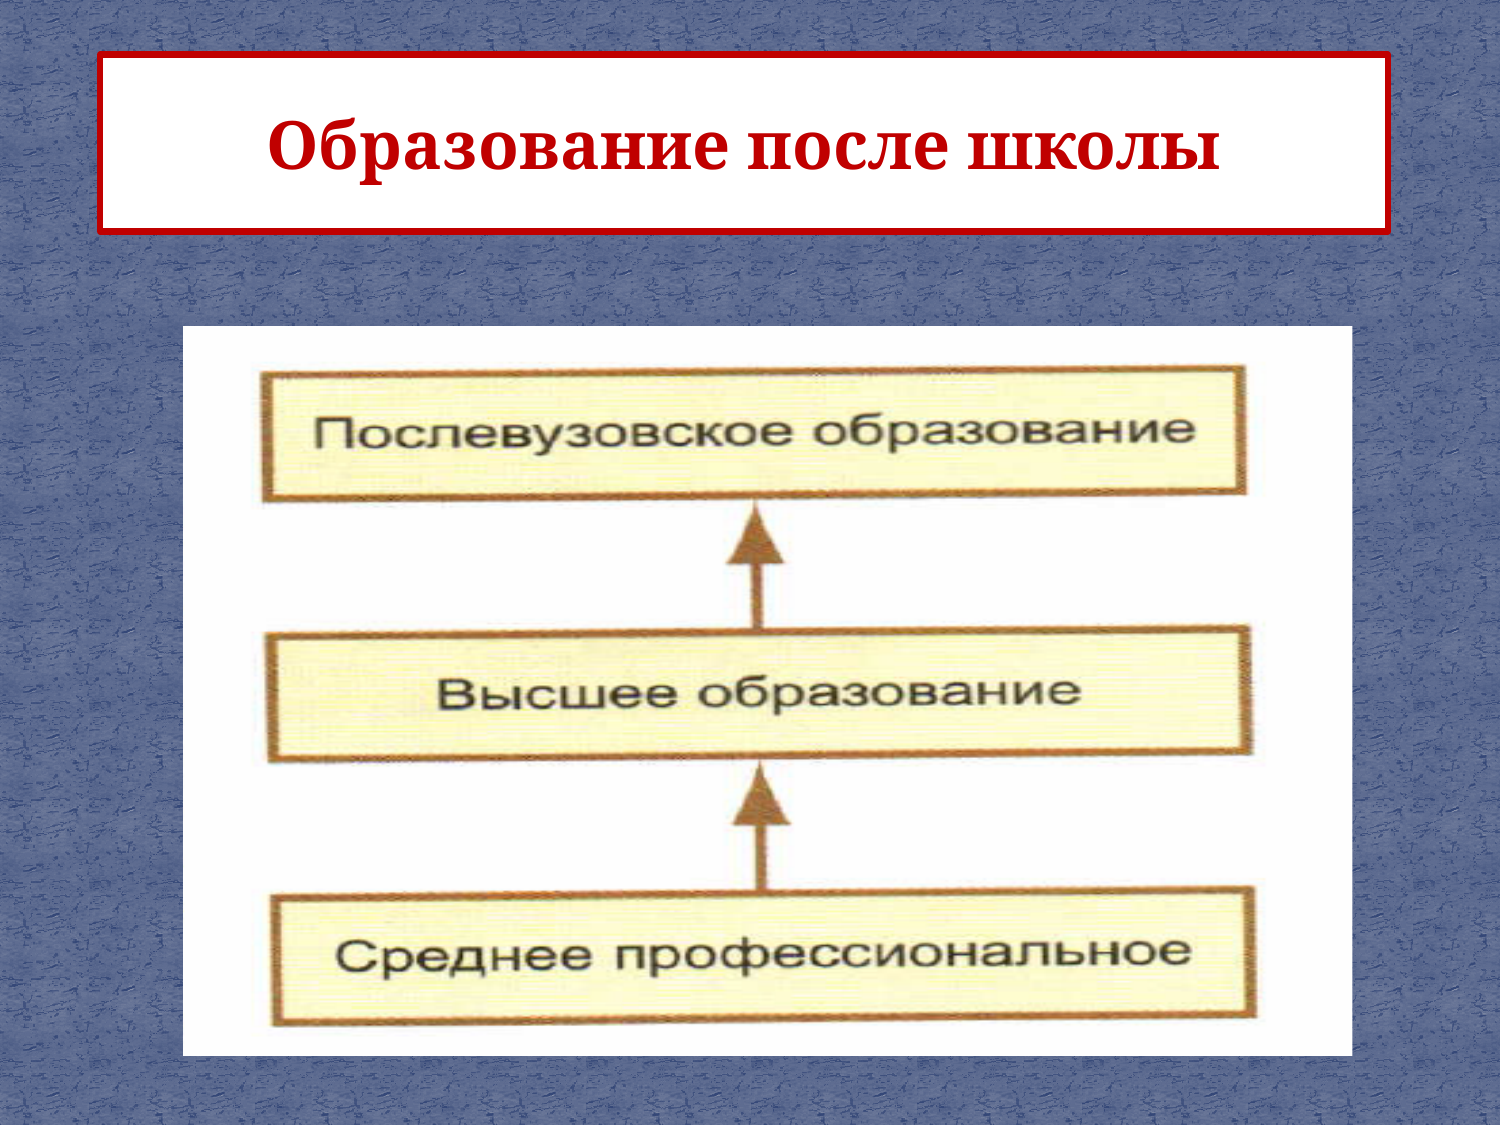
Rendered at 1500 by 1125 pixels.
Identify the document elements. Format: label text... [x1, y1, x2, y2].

picture [183, 326, 1353, 1056]
text_box Образование после школы [97, 51, 1391, 235]
